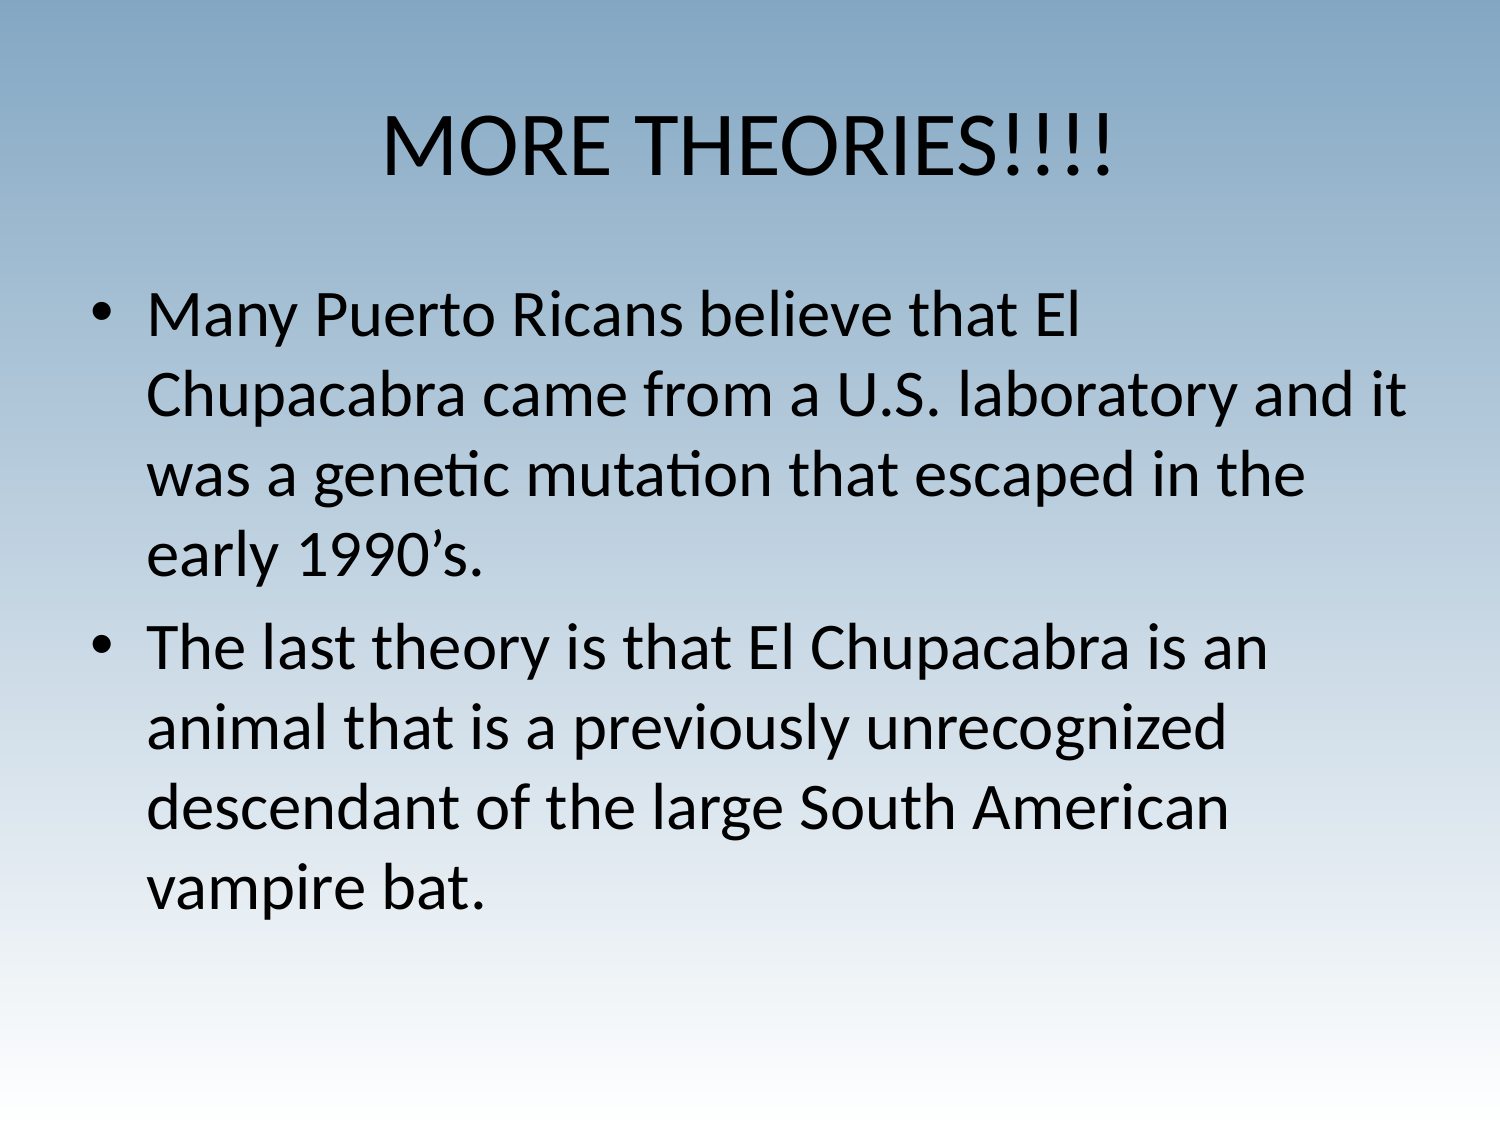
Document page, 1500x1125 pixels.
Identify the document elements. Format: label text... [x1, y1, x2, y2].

list Many Puerto Ricans believe that El Chupacabra came from a U.S. laboratory and it was a genetic mutation that escaped in the early 1990’s. The last theory is that El Chupacabra is an animal that is a previously unrecognized descendant of the large South American vampire bat. [75, 262, 1425, 1005]
title MORE THEORIES!!!! [75, 45, 1425, 233]
